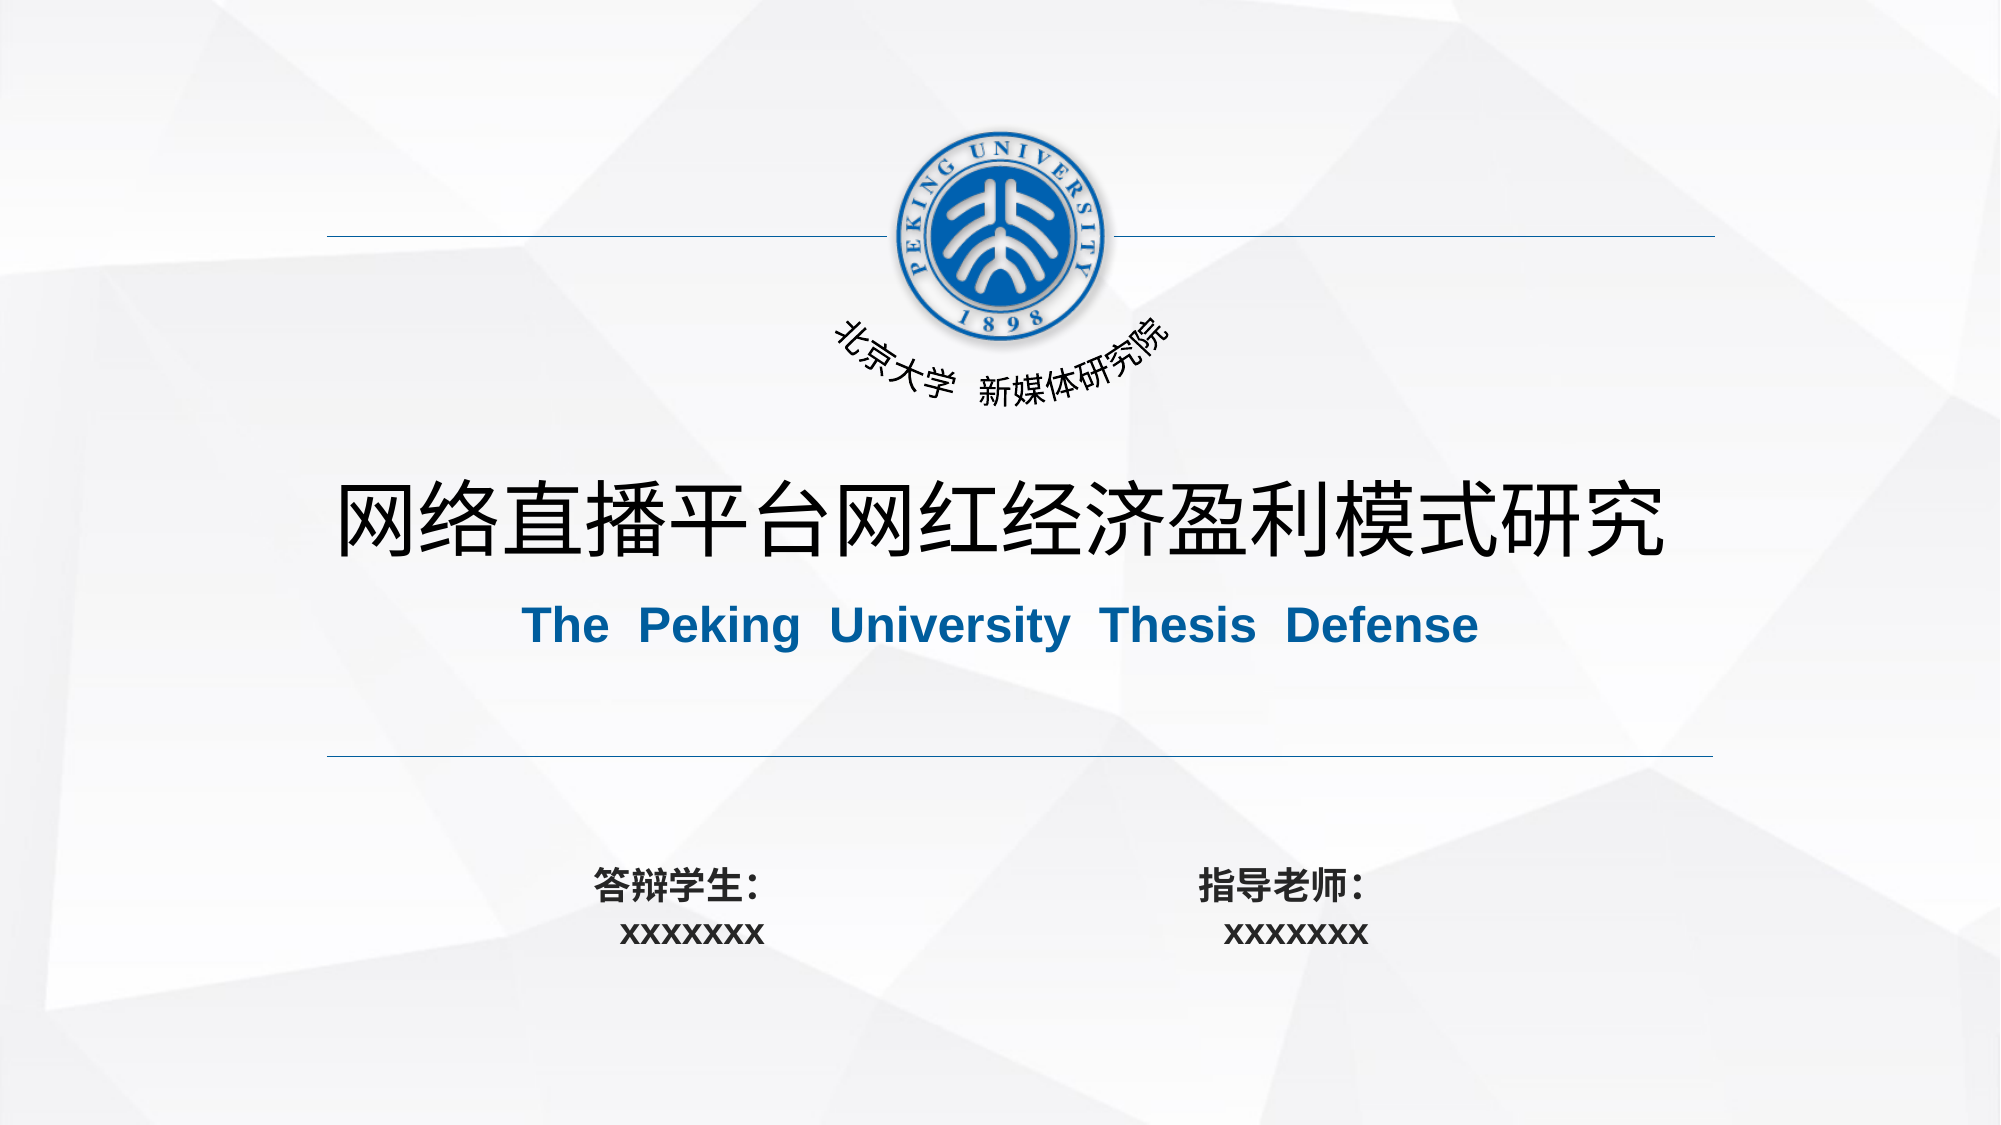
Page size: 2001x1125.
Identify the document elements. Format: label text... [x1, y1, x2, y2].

text_box 答辩学生：xxxxxxx [509, 854, 875, 960]
text_box 网络直播平台网红经济盈利模式研究 [319, 460, 1682, 575]
picture [0, 0, 2000, 1125]
text_box 指导老师：xxxxxxx [1113, 854, 1479, 960]
text_box The Peking University Thesis Defense [506, 573, 1495, 661]
